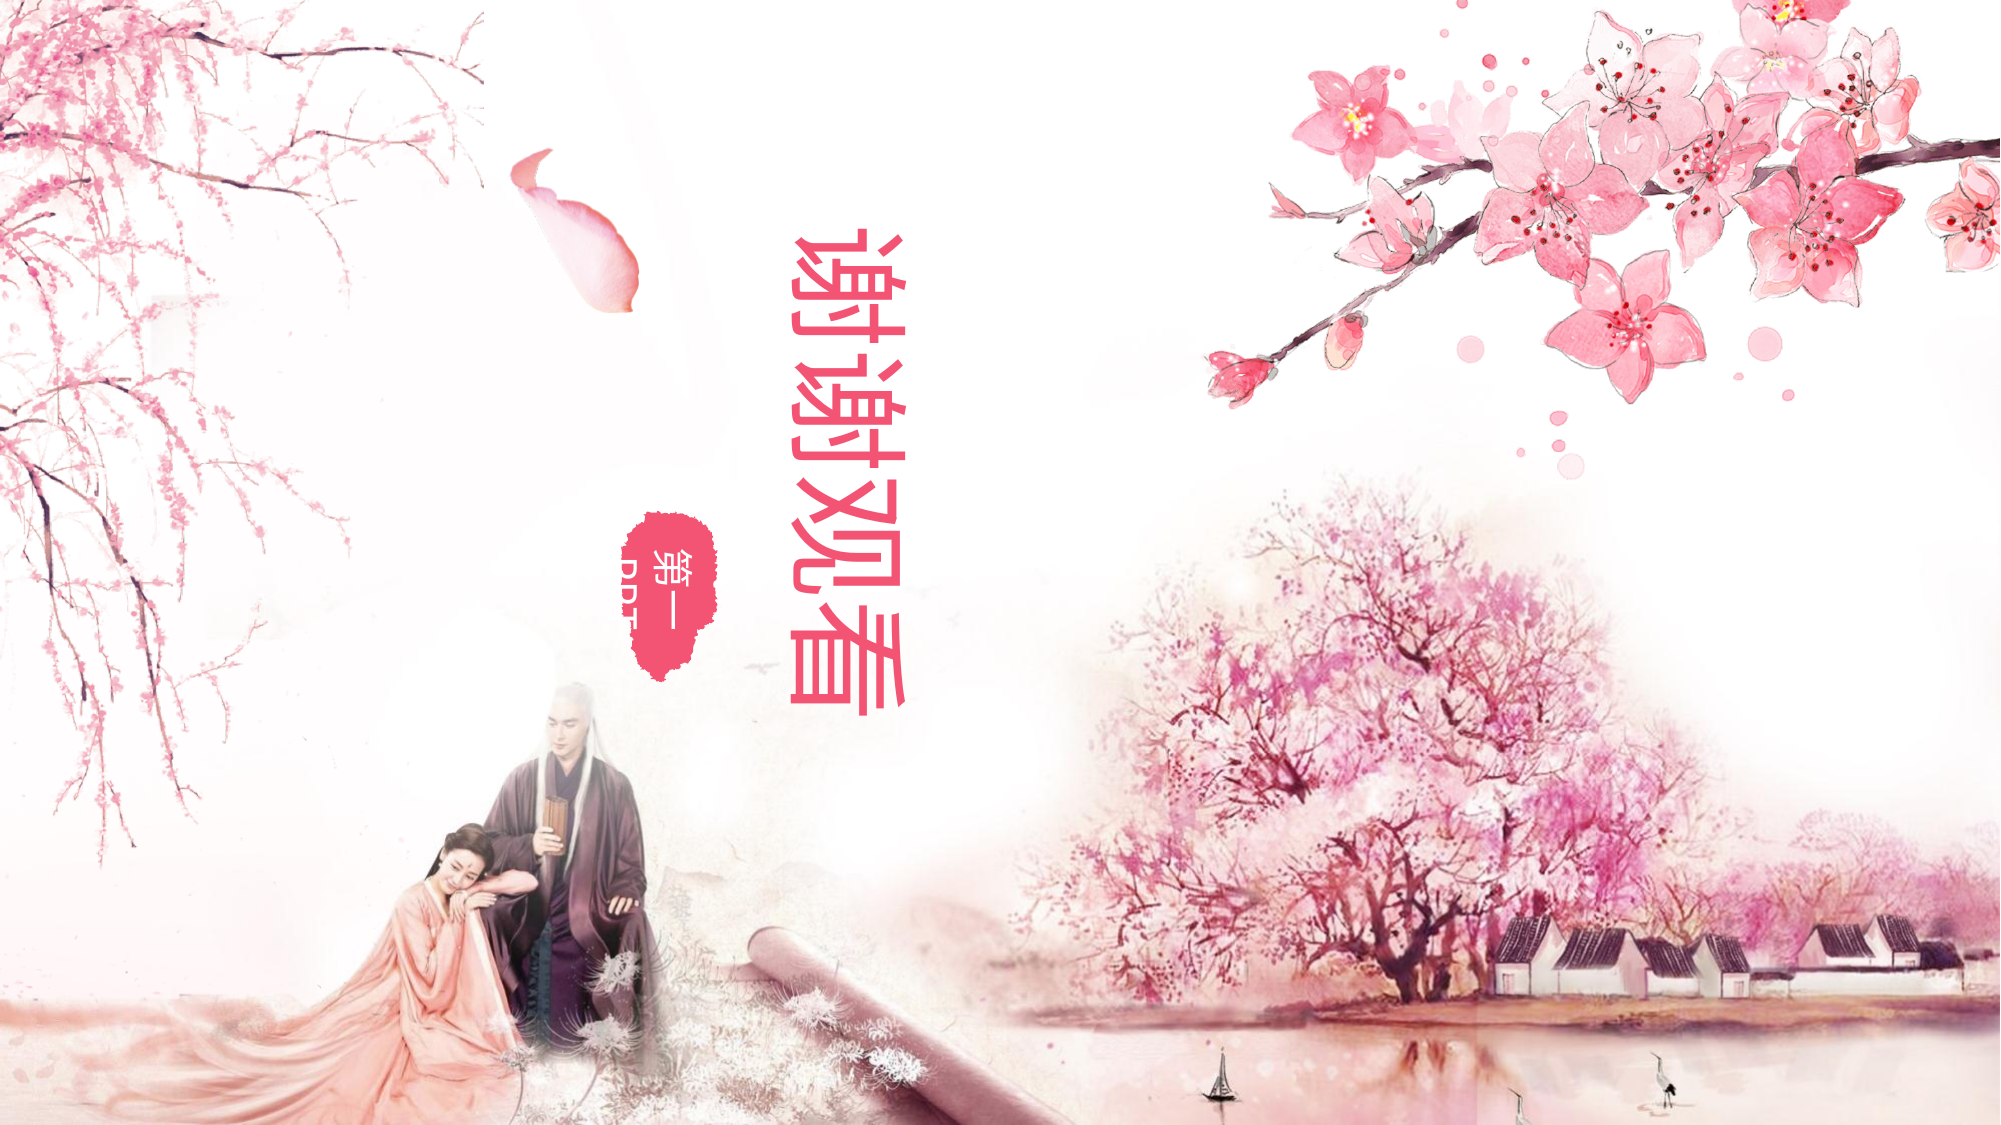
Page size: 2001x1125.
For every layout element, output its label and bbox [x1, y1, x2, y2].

text_box [620, 505, 719, 683]
picture [0, 0, 2000, 1125]
